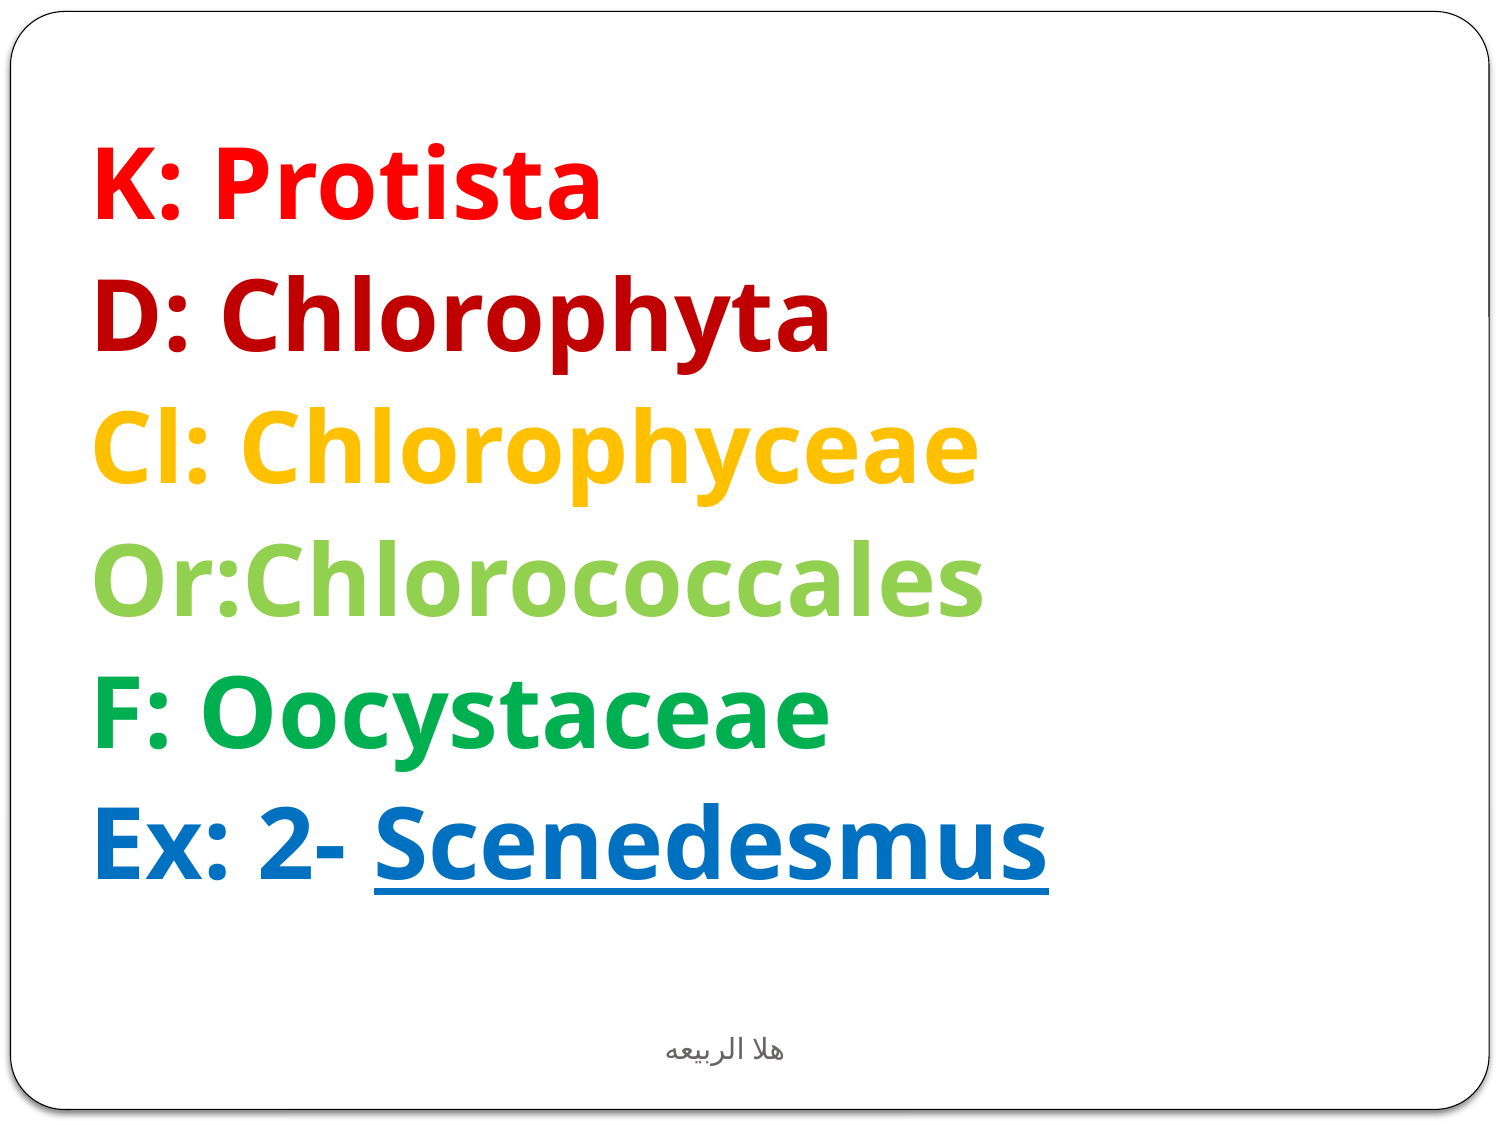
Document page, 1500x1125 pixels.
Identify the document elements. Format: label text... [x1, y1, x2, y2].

list K: Protista D: Chlorophyta Cl: Chlorophyceae Or:Chlorococcales F: Oocystaceae Ex: 2- Scenedesmus [75, 112, 1425, 1005]
footer هلا الربيعه [150, 1012, 800, 1088]
